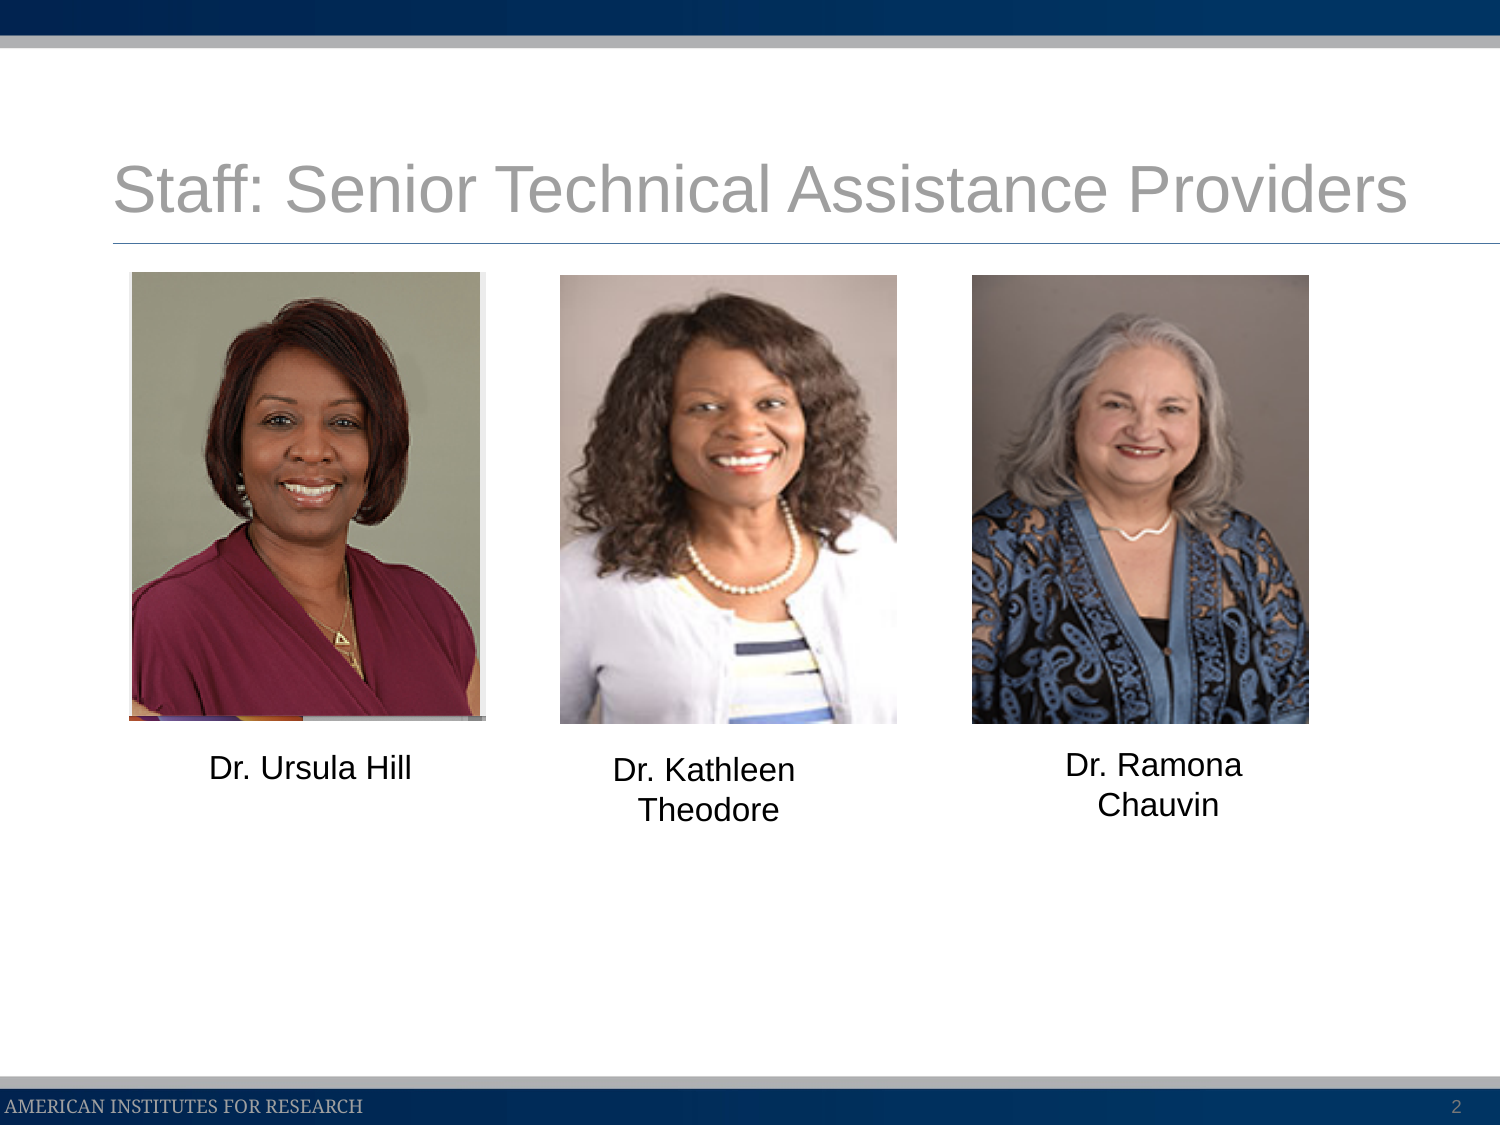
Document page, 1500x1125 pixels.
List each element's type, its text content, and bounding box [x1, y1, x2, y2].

slide_number 2 [1438, 1095, 1462, 1118]
title Staff: Senior Technical Assistance Providers [112, 146, 1493, 226]
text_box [540, 735, 1309, 838]
text_box Dr. Ursula Hill [194, 738, 505, 794]
picture [0, 0, 1500, 1125]
